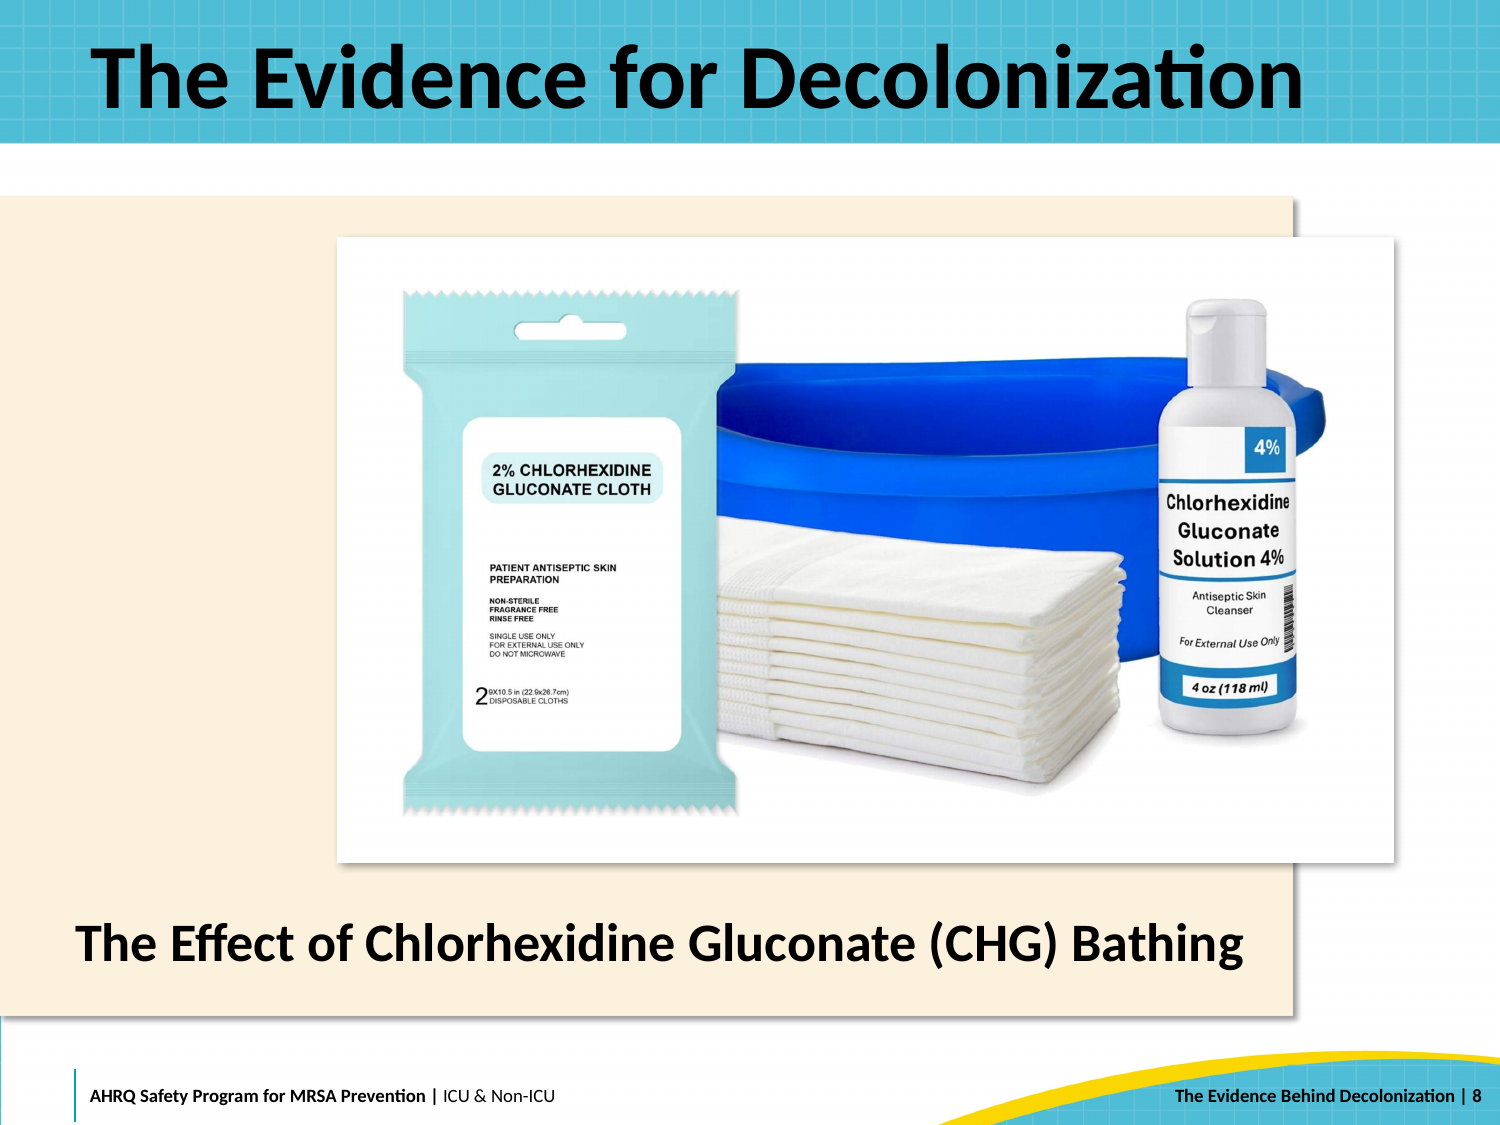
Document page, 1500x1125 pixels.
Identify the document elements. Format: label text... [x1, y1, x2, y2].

title The Evidence for Decolonization [75, 0, 1425, 150]
slide_number | 8 [1455, 1065, 1500, 1125]
list The Effect of Chlorhexidine Gluconate (CHG) Bathing [60, 843, 1286, 980]
picture [0, 0, 1500, 1125]
